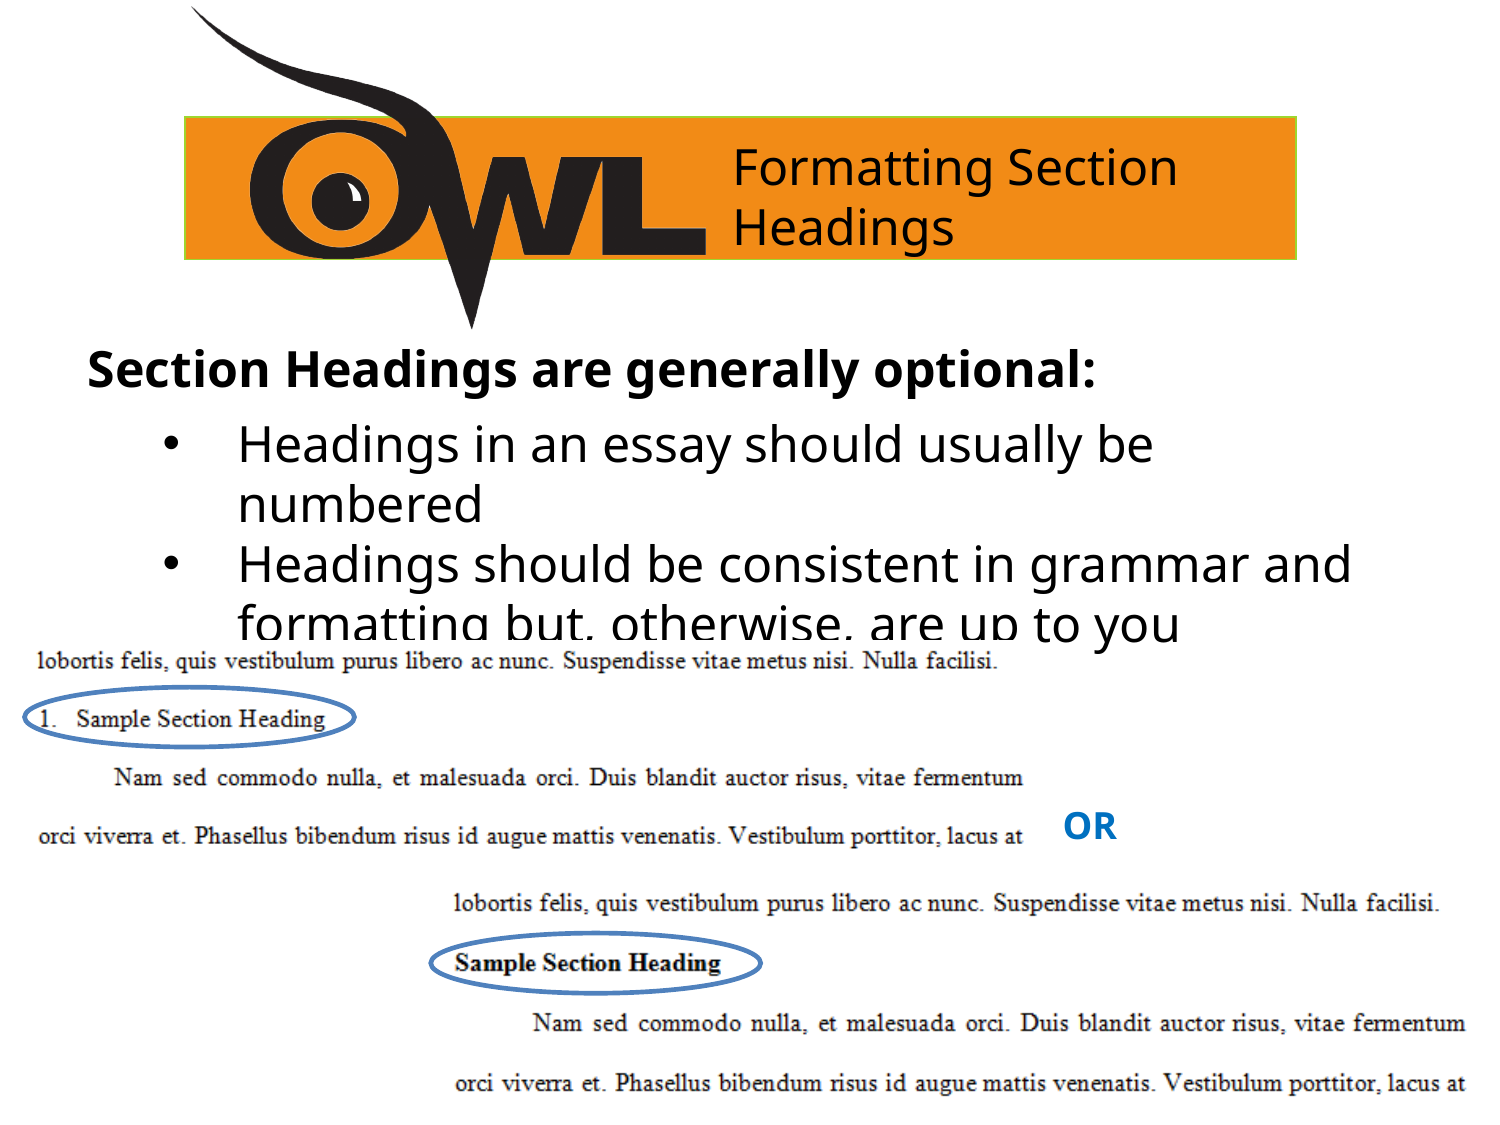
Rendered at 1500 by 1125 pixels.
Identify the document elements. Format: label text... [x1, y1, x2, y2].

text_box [24, 640, 1031, 860]
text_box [430, 865, 1480, 1112]
text_box Section Headings are generally optional: Headings in an essay should usually be numbered Headings should be consistent in grammar and formatting but, otherwise, are up to you [72, 329, 1428, 603]
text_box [184, 0, 1297, 332]
text_box OR [1047, 794, 1135, 855]
